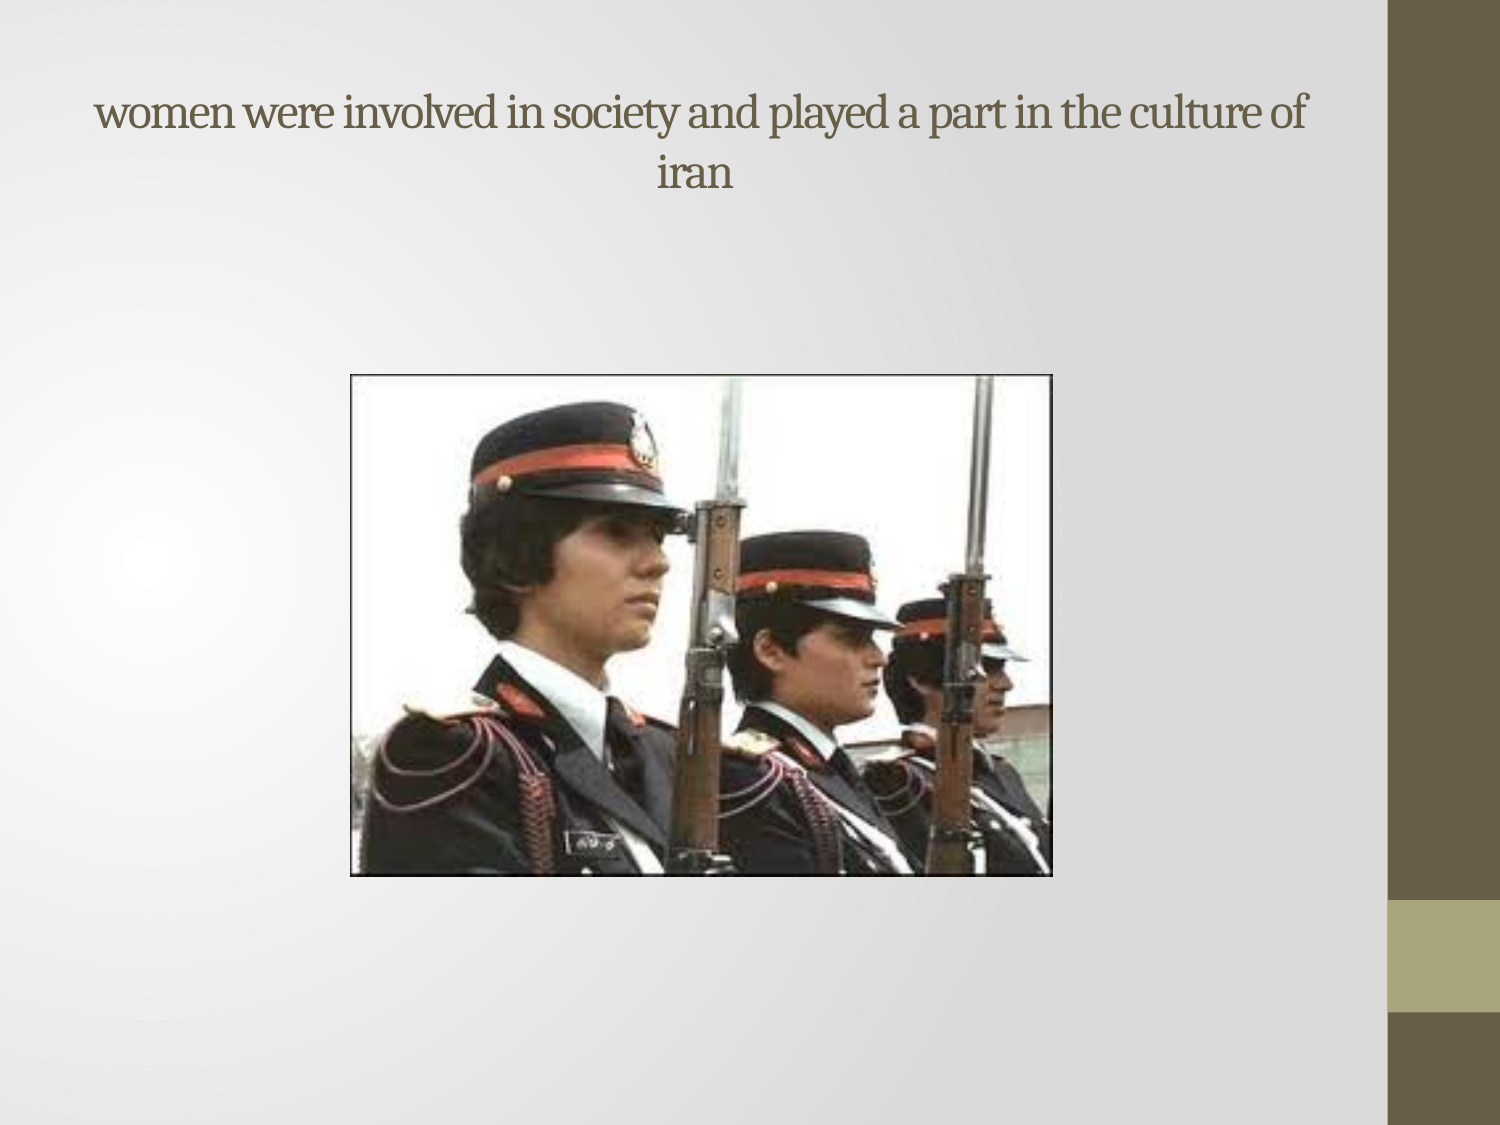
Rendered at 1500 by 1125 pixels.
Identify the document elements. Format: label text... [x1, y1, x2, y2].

title women were involved in society and played a part in the culture of iran [75, 45, 1325, 233]
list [349, 374, 1054, 878]
